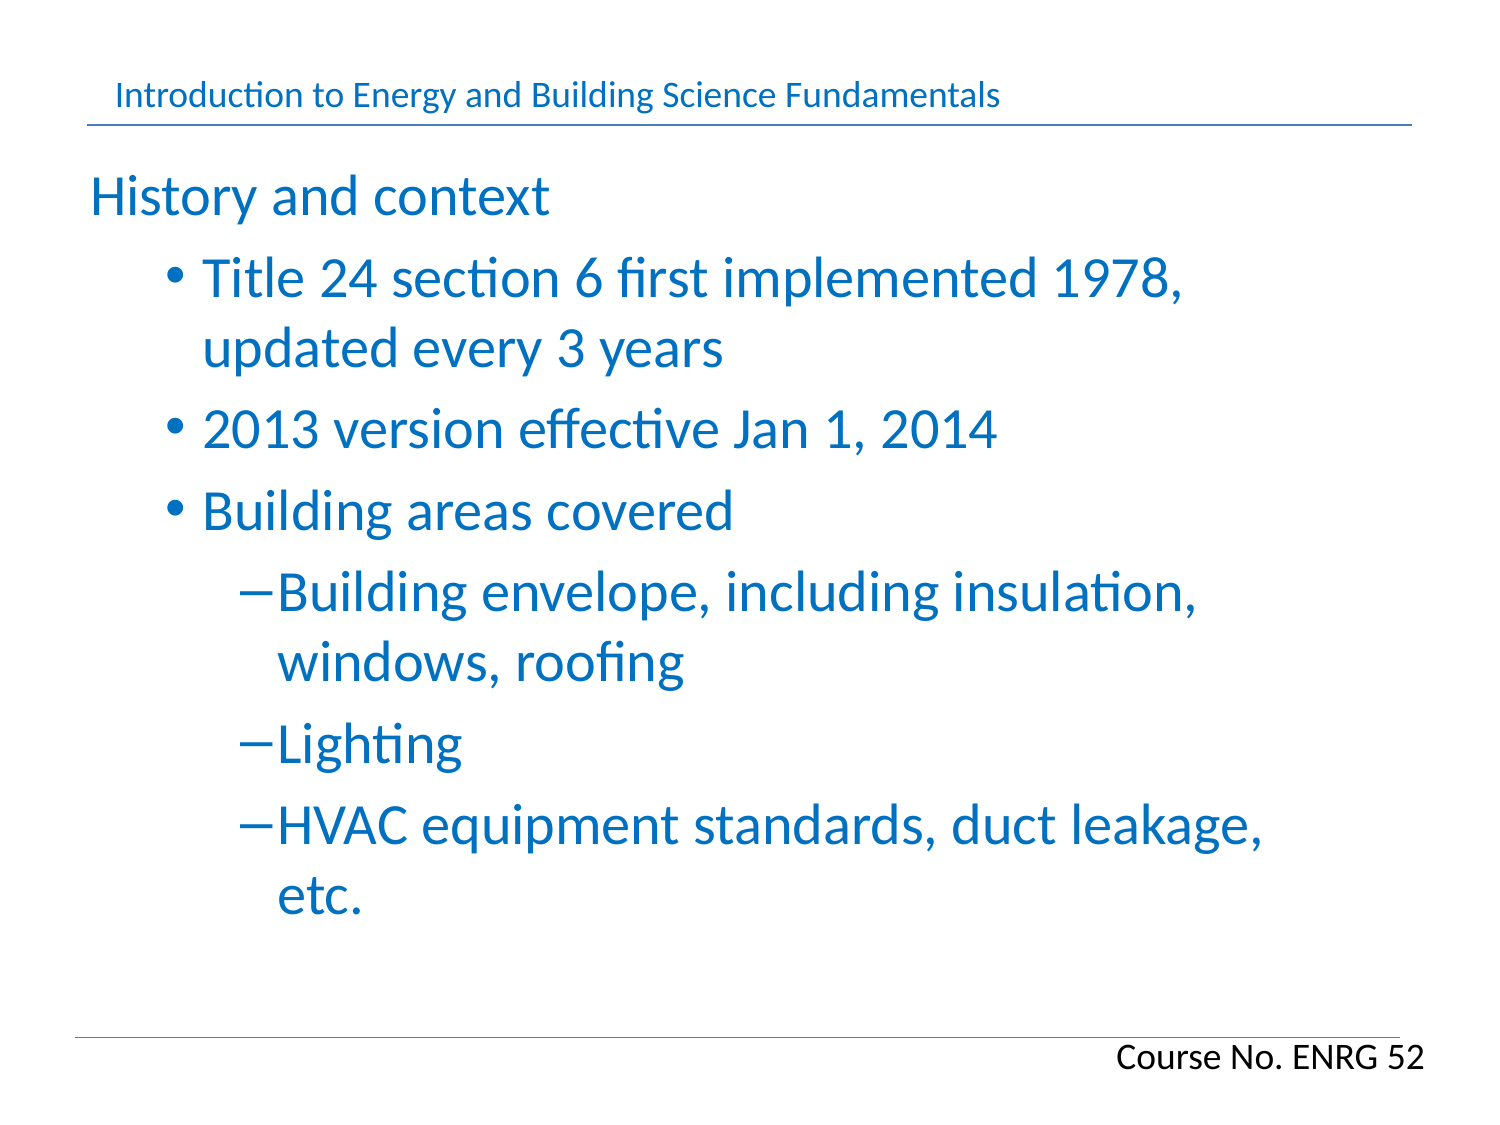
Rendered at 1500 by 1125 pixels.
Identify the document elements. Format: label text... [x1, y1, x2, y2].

list History and context Title 24 section 6 first implemented 1978, updated every 3 years 2013 version effective Jan 1, 2014 Building areas covered Building envelope, including insulation, windows, roofing Lighting HVAC equipment standards, duct leakage, etc. [0, 149, 1350, 1005]
